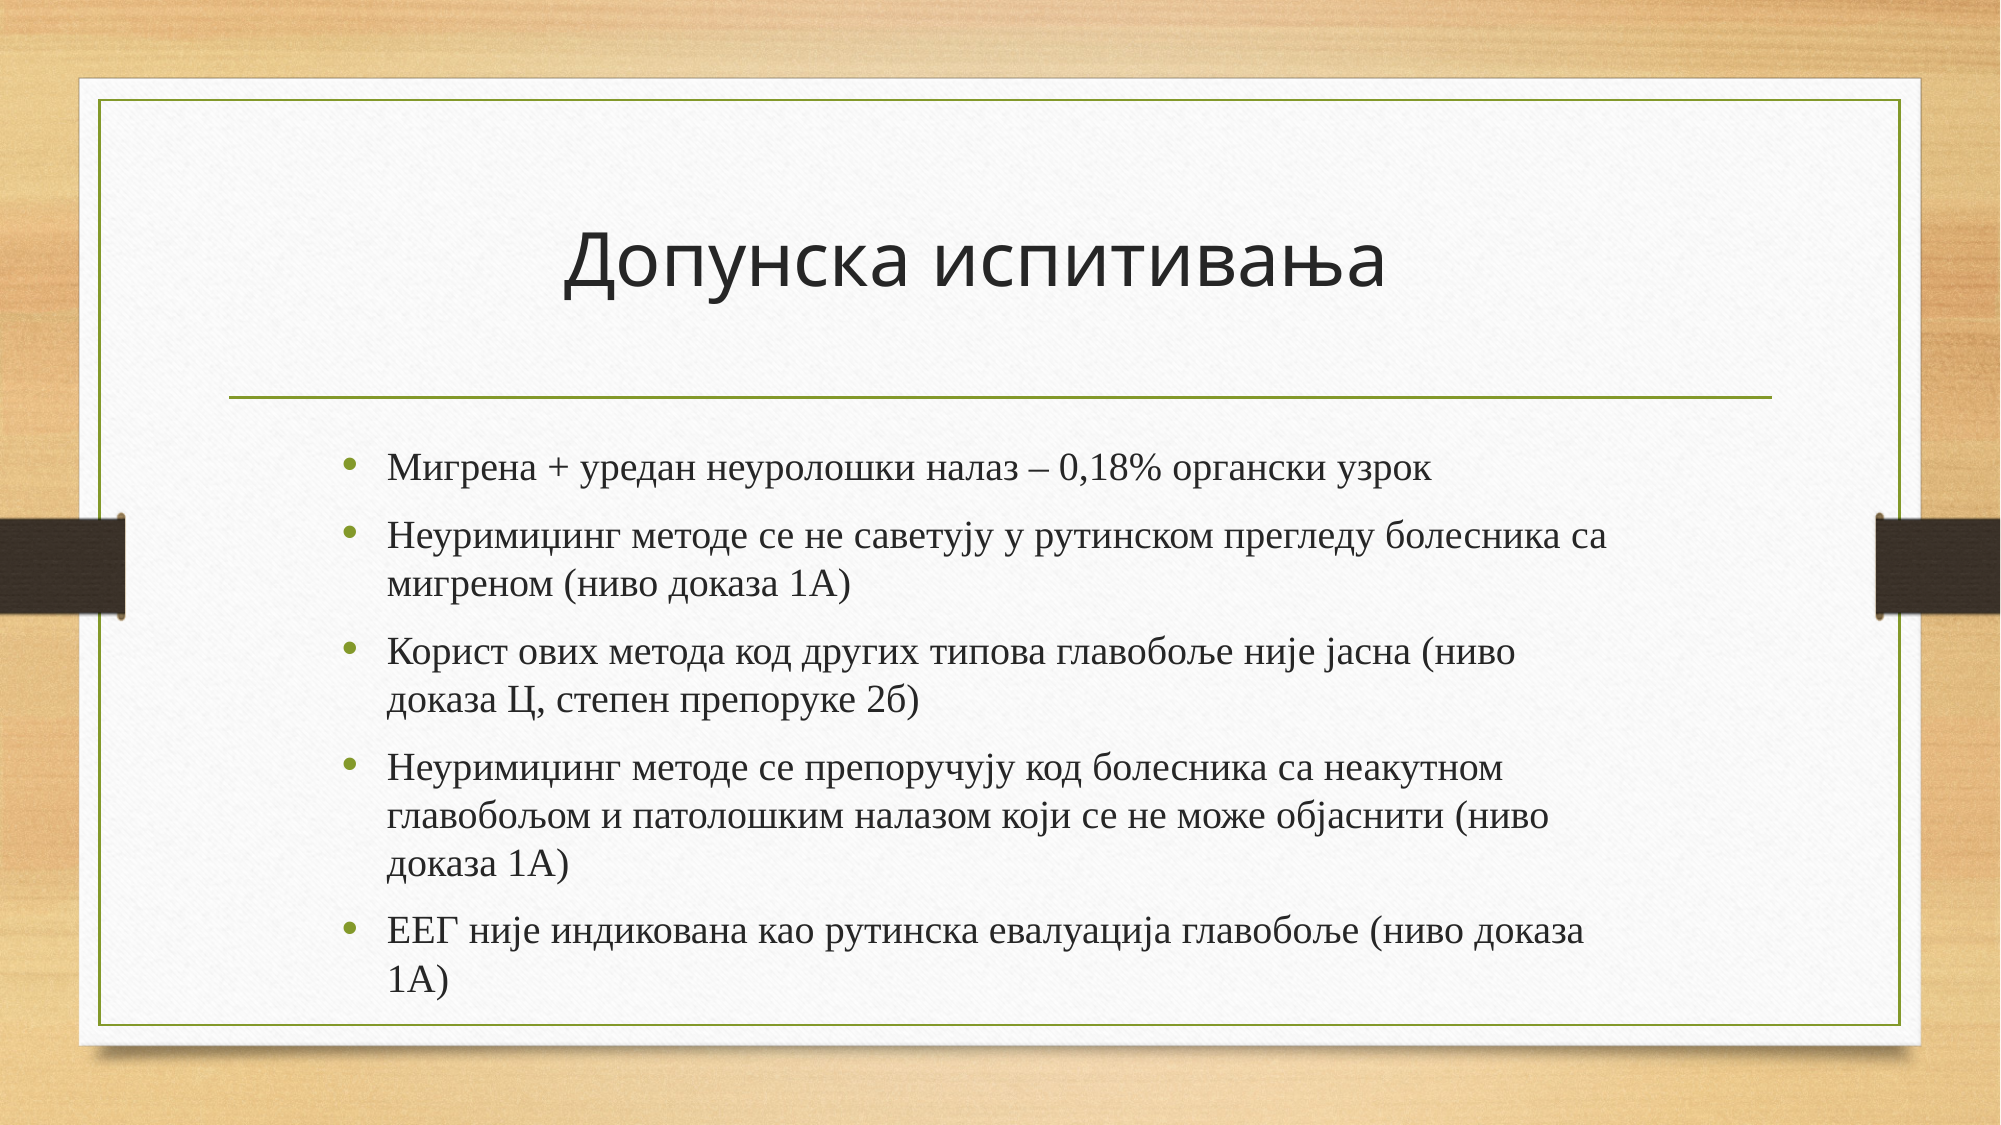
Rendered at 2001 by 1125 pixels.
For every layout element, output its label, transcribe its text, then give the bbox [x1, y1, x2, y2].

picture [0, 0, 2001, 1125]
title Допунска испитивања [226, 184, 1727, 330]
list Мигрена + уредан неуролошки налаз – 0,18% органски узрок Неуримиџинг методе се не саветују у рутинском прегледу болесника са мигреном (ниво доказа 1А) Корист ових метода код других типова главобоље није јасна (ниво доказа Ц, степен препоруке 2б) Неуримиџинг методе се препоручују код болесника са неакутном главобољом и патолошким налазом који се не може објаснити (ниво доказа 1А) ЕЕГ није индикована као рутинска евалуација главобоље (ниво доказа 1А) [326, 432, 1626, 1009]
